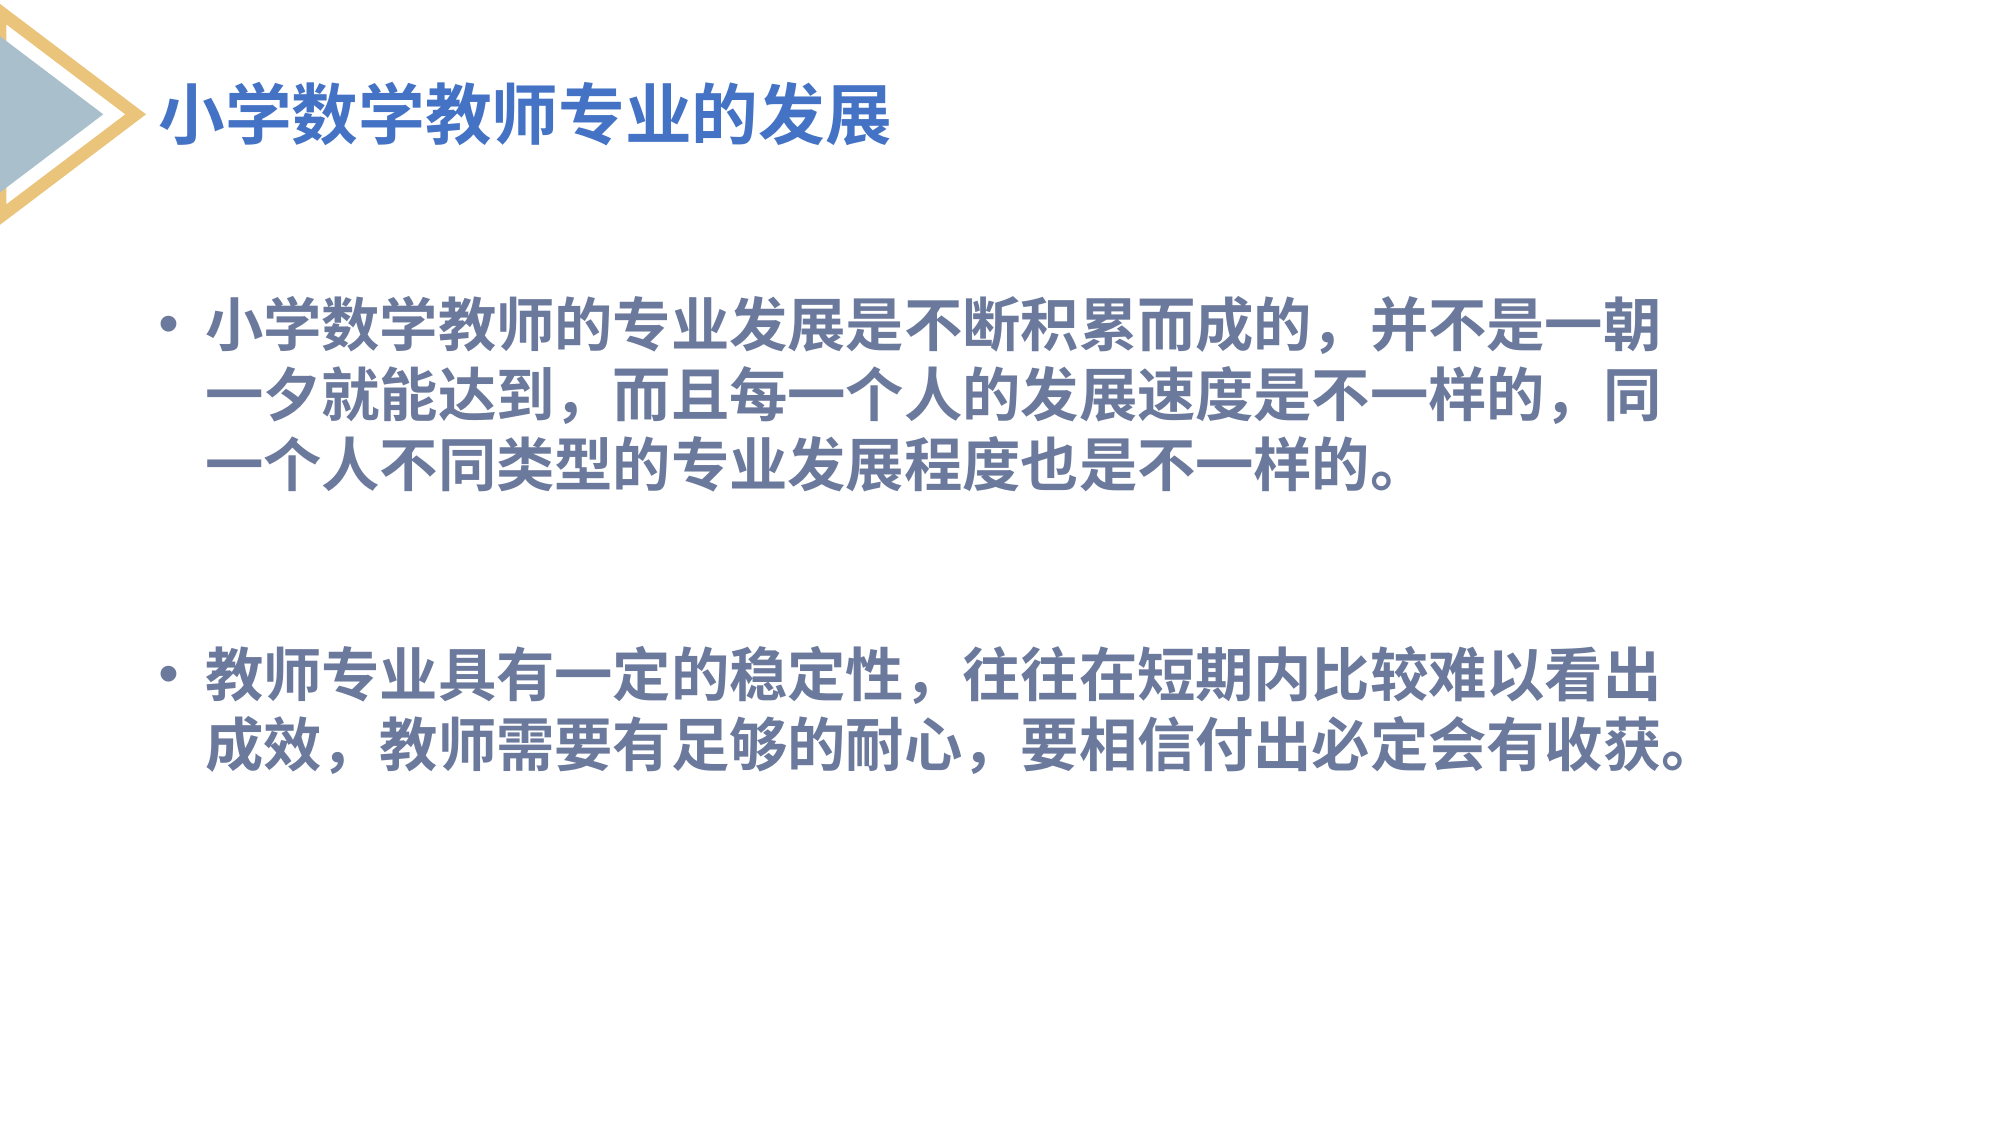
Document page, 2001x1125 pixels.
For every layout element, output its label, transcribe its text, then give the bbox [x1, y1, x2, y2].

text_box [0, 10, 138, 219]
text_box 小学数学教师专业的发展 [143, 65, 1465, 161]
text_box 小学数学教师的专业发展是不断积累而成的，并不是一朝一夕就能达到，而且每一个人的发展速度是不一样的，同一个人不同类型的专业发展程度也是不一样的。 教师专业具有一定的稳定性，往往在短期内比较难以看出成效，教师需要有足够的耐心，要相信付出必定会有收获。 [143, 280, 1699, 1033]
text_box [0, 34, 105, 194]
